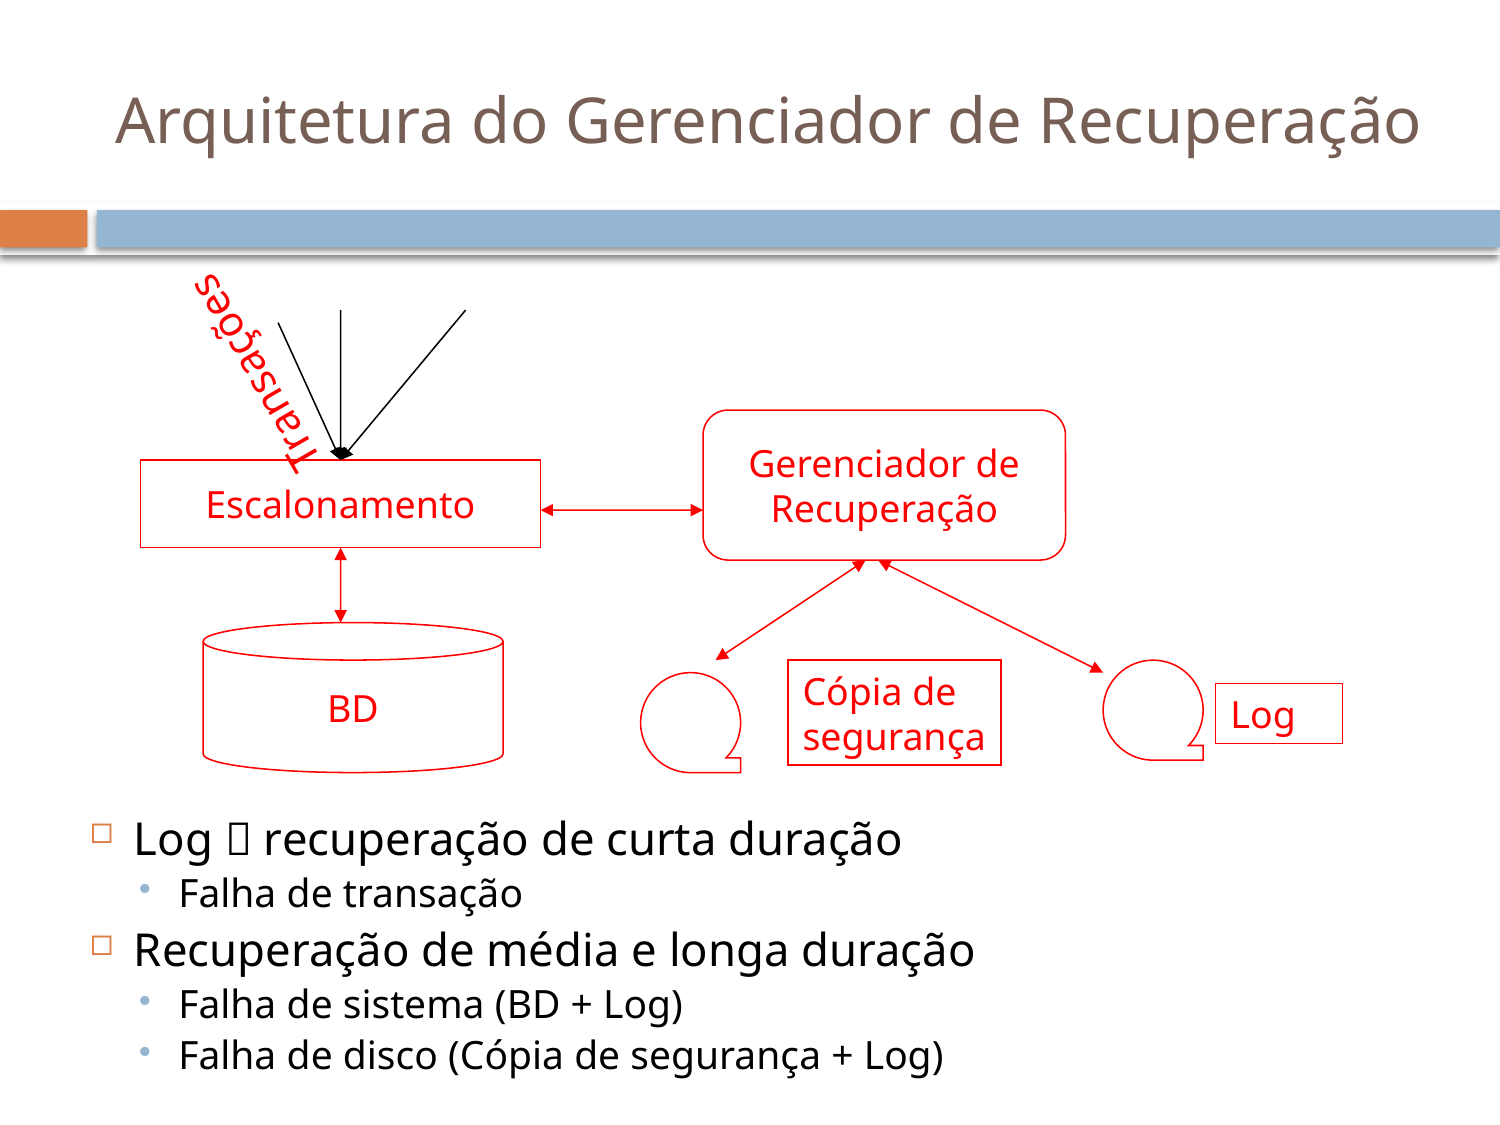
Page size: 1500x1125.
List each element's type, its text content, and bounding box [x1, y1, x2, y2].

text_box BD [203, 622, 504, 773]
text_box [715, 560, 866, 661]
text_box [540, 503, 704, 517]
text_box Transações [162, 249, 344, 498]
text_box Cópia de segurança [787, 660, 1001, 765]
text_box Escalonamento [140, 460, 541, 548]
text_box [878, 560, 1104, 673]
text_box Log [1215, 683, 1343, 744]
text_box [1103, 660, 1204, 761]
text_box Gerenciador de Recuperação [703, 410, 1066, 561]
text_box [334, 547, 347, 623]
list Log  recuperação de curta duração Falha de transação Recuperação de média e longa duração Falha de sistema (BD + Log) Falha de disco (Cópia de segurança + Log) [75, 808, 1469, 1088]
title Arquitetura do Gerenciador de Recuperação [100, 37, 1438, 200]
text_box [334, 310, 343, 458]
text_box [640, 672, 741, 773]
text_box [340, 310, 466, 460]
